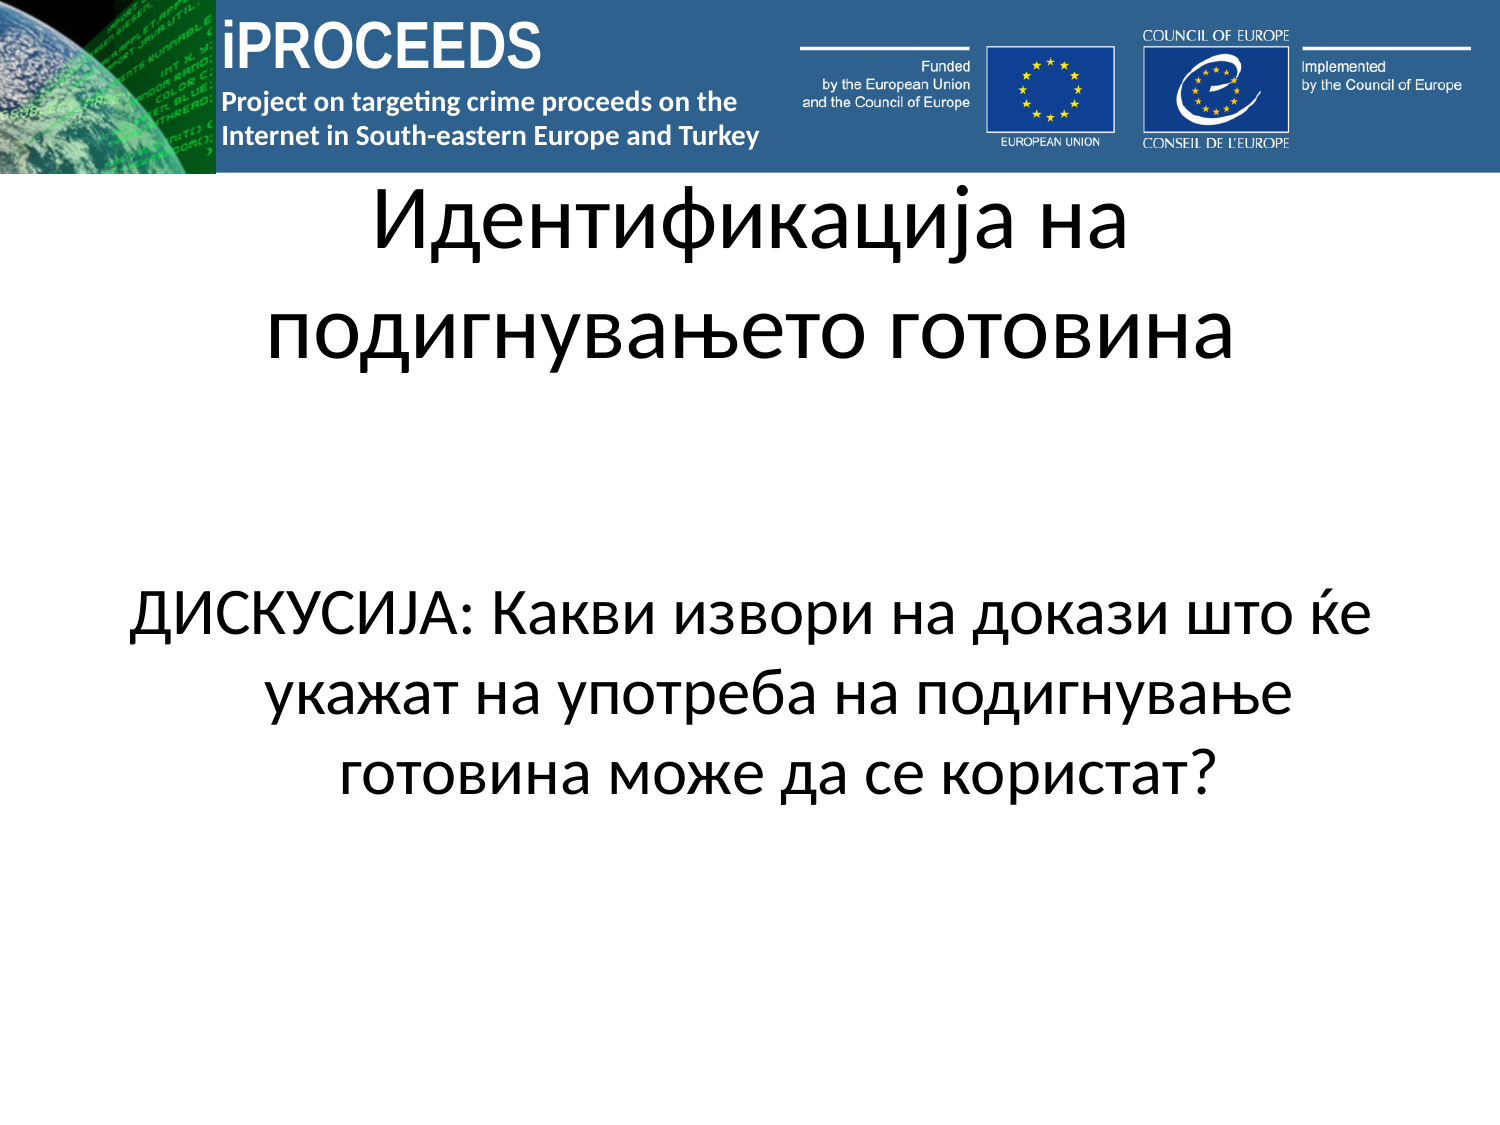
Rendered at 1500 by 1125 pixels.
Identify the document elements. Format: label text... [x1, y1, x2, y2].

list ДИСКУСИЈА: Какви извори на докази што ќе укажат на употреба на подигнување готовина може да се користат? [76, 373, 1427, 1017]
picture [0, 0, 216, 174]
picture [800, 30, 1471, 148]
title Идентификација на подигнувањето готовина [76, 172, 1427, 361]
